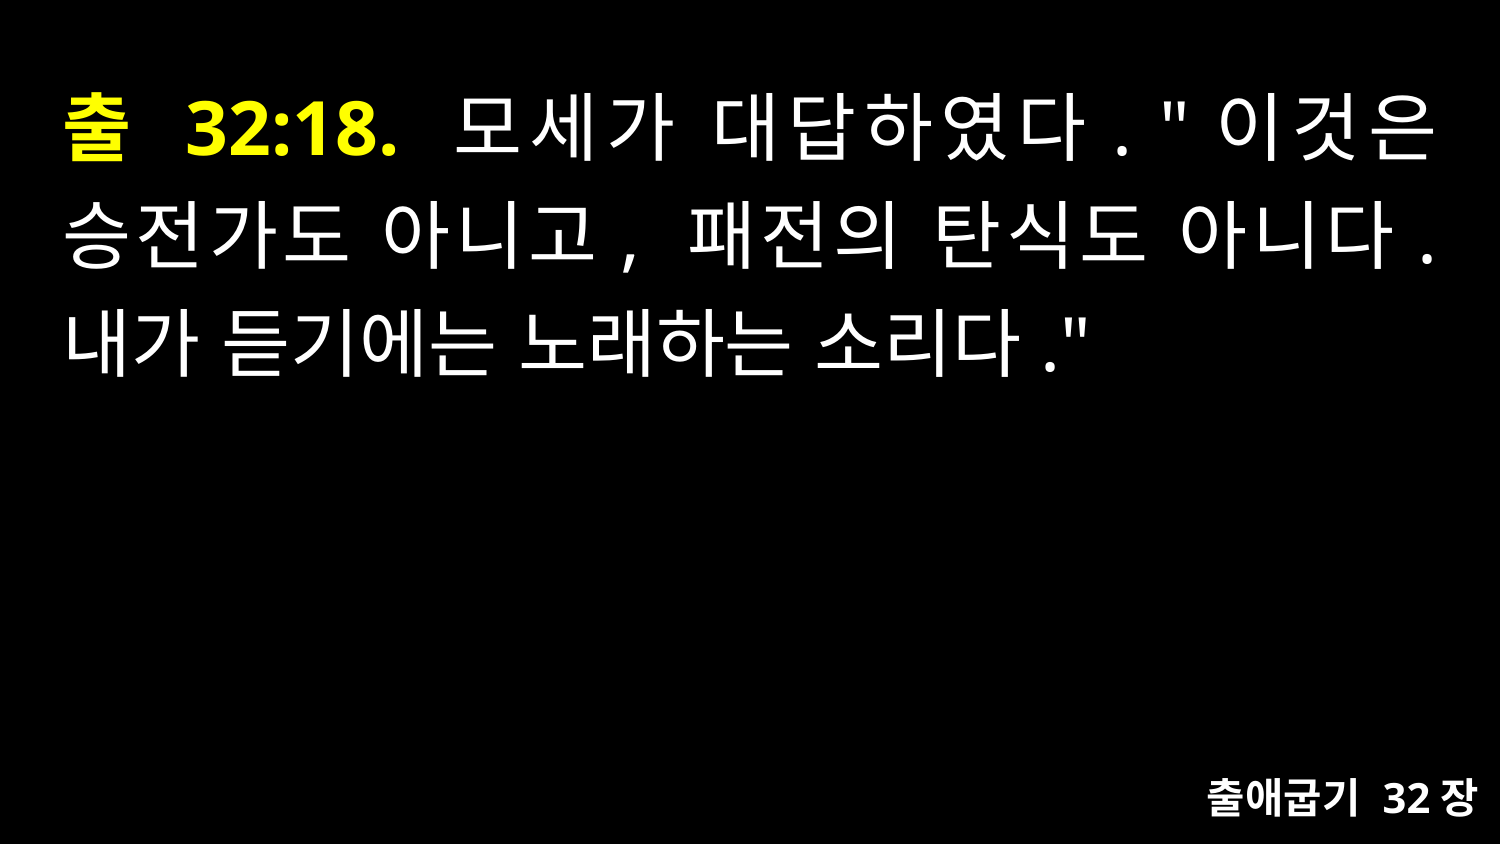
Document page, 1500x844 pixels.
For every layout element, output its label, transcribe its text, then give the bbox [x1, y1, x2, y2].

subtitle 출애굽기 32장 [916, 770, 1500, 844]
title 출 32:18. 모세가 대답하였다. "이것은 승전가도 아니고, 패전의 탄식도 아니다. 내가 듣기에는 노래하는 소리다." [0, 0, 1500, 844]
